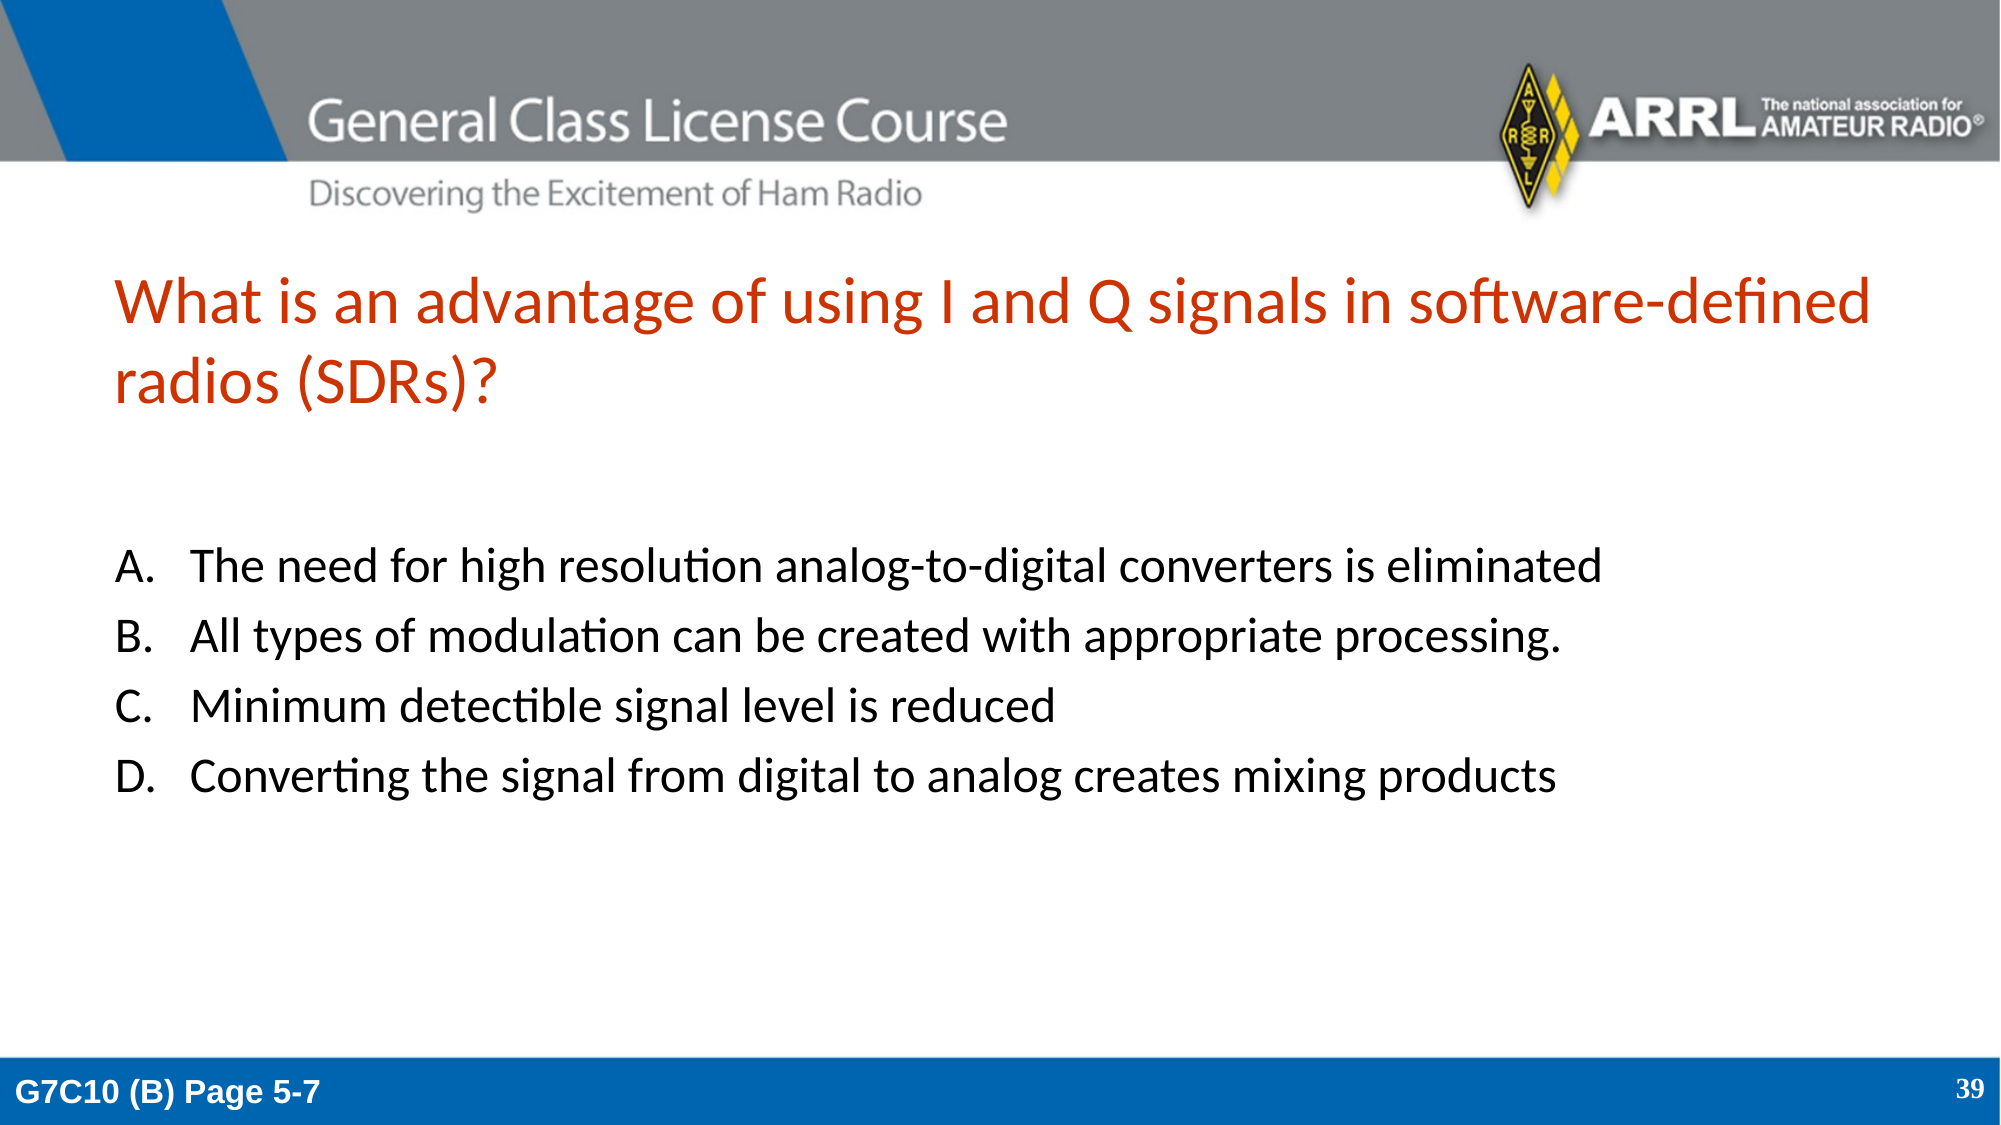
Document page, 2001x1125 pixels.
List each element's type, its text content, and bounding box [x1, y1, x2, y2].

list The need for high resolution analog-to-digital converters is eliminated All types of modulation can be created with appropriate processing. Minimum detectible signal level is reduced Converting the signal from digital to analog creates mixing products [99, 525, 1900, 1005]
picture [0, 0, 2001, 1125]
title What is an advantage of using I and Q signals in software-defined radios (SDRs)? [99, 249, 1900, 468]
text_box G7C10 (B) Page 5-7 [0, 1062, 1313, 1118]
text_box 39 [1875, 1062, 2000, 1113]
